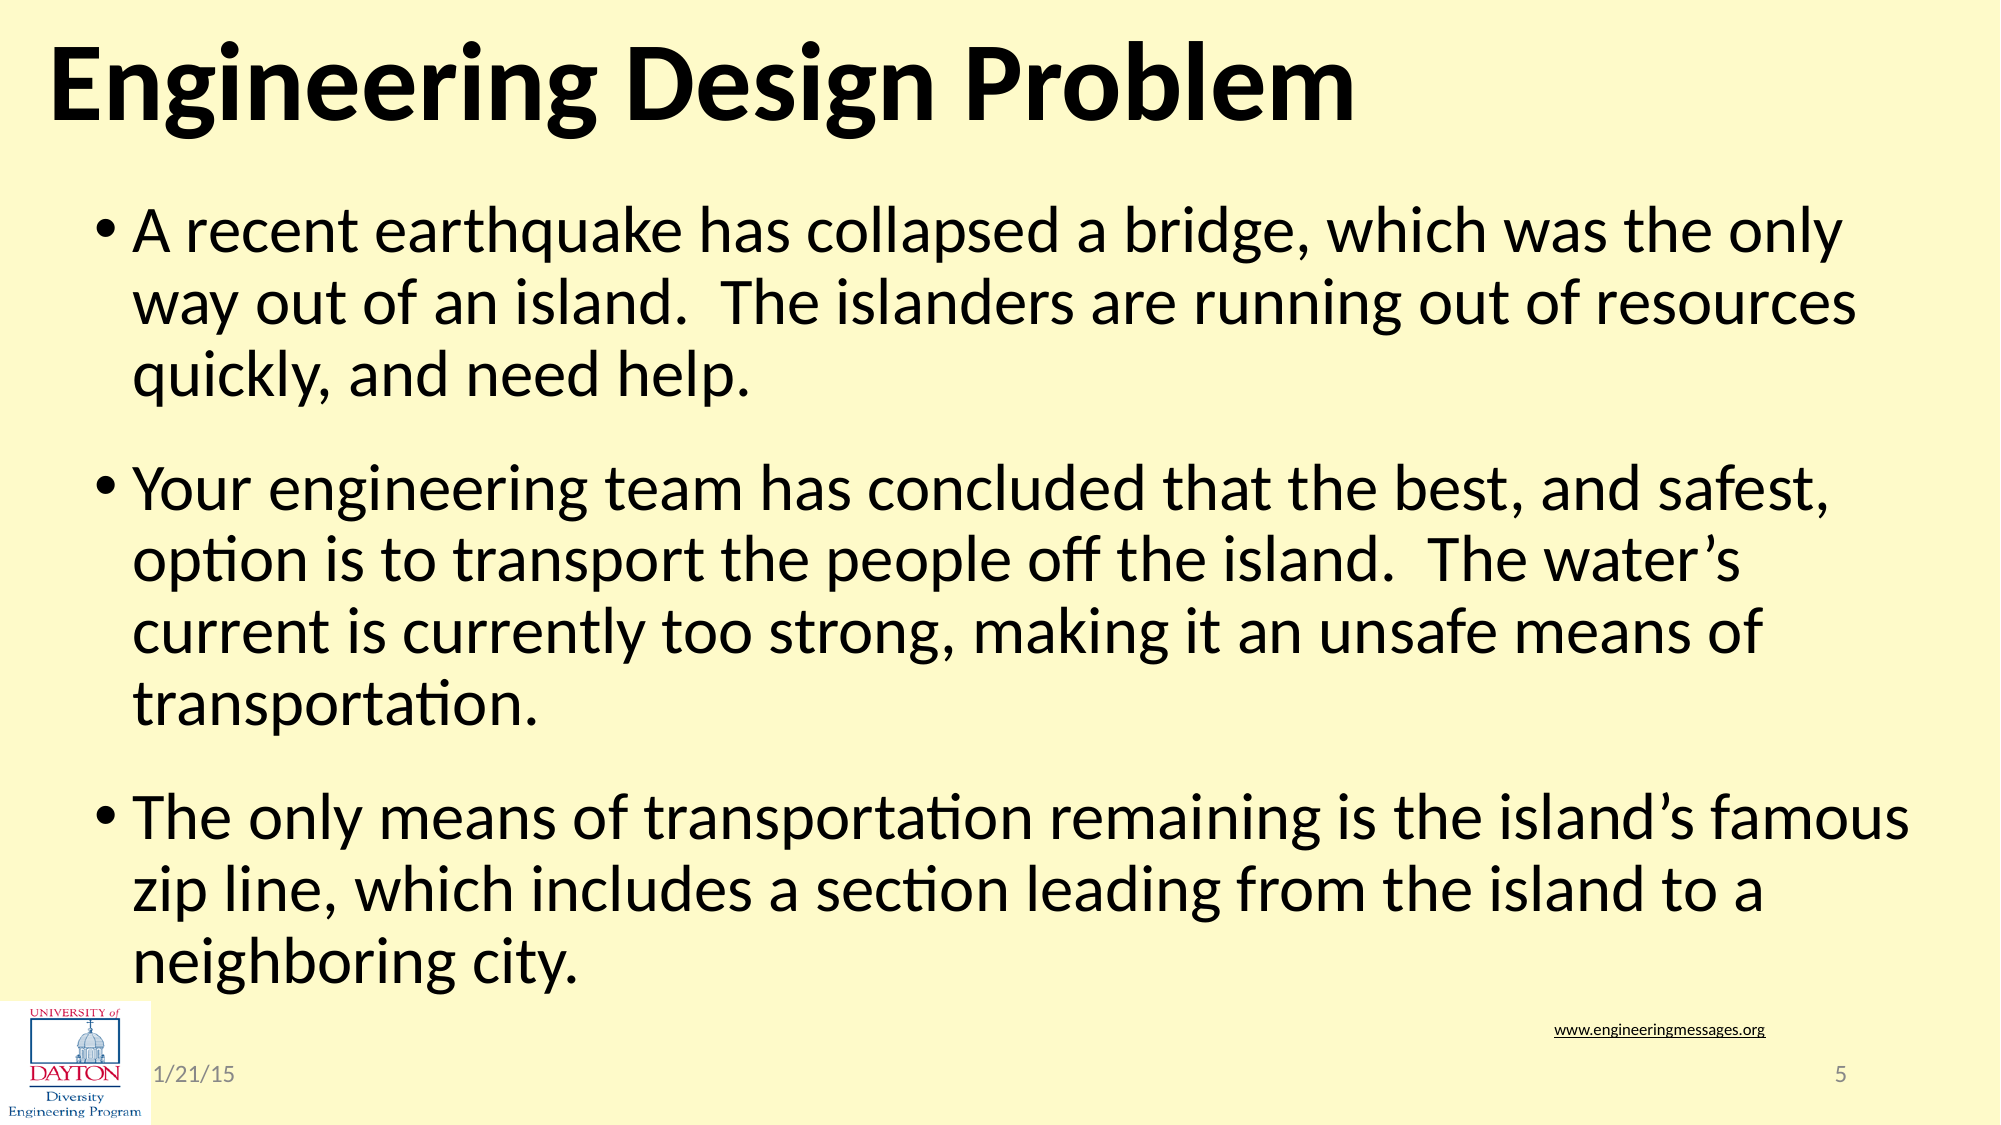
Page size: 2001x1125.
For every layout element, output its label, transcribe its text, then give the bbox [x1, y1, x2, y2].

text_box Engineering Design Problem [33, 53, 1759, 224]
picture [0, 1001, 151, 1125]
list A recent earthquake has collapsed a bridge, which was the only way out of an island. The islanders are running out of resources quickly, and need help. Your engineering team has concluded that the best, and safest, option is to transport the people off the island. The water’s current is currently too strong, making it an unsafe means of transportation. The only means of transportation remaining is the island’s famous zip line, which includes a section leading from the island to a neighboring city. [79, 187, 1967, 1073]
